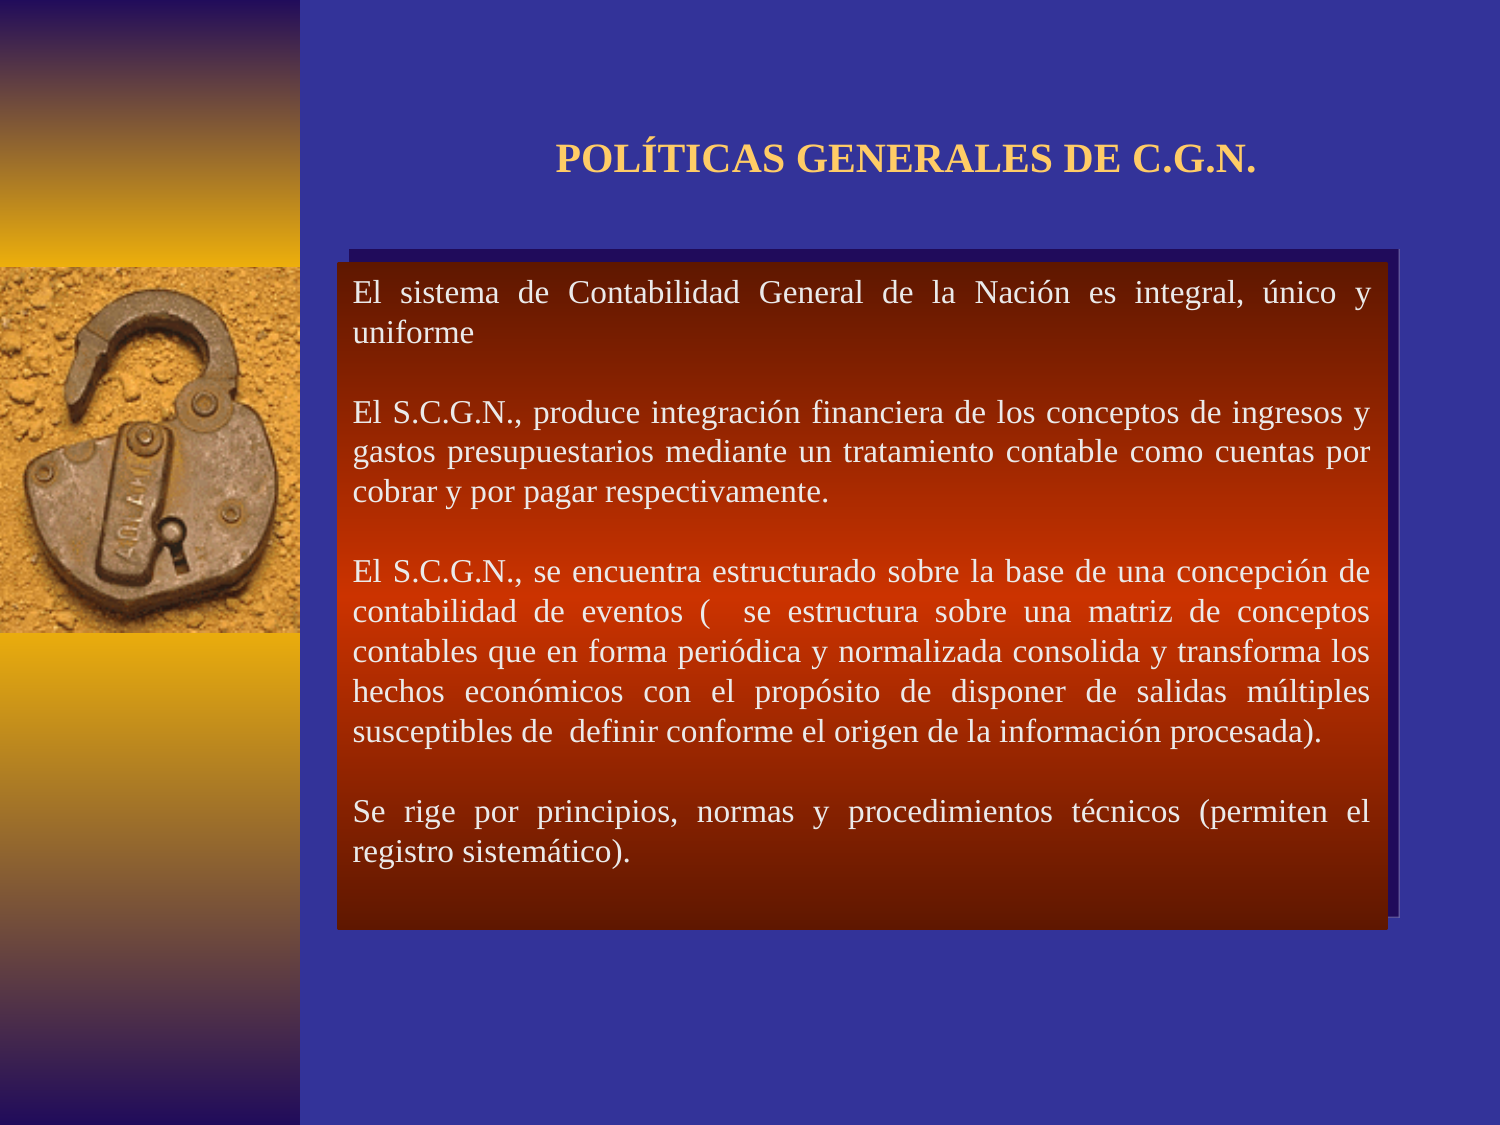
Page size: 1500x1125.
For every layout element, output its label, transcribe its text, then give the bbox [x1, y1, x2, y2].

subtitle El sistema de Contabilidad General de la Nación es integral, único y uniforme El S.C.G.N., produce integración financiera de los conceptos de ingresos y gastos presupuestarios mediante un tratamiento contable como cuentas por cobrar y por pagar respectivamente. El S.C.G.N., se encuentra estructurado sobre la base de una concepción de contabilidad de eventos ( se estructura sobre una matriz de conceptos contables que en forma periódica y normalizada consolida y transforma los hechos económicos con el propósito de disponer de salidas múltiples susceptibles de definir conforme el origen de la información procesada). Se rige por principios, normas y procedimientos técnicos (permiten el registro sistemático). [336, 261, 1388, 931]
picture [0, 267, 300, 633]
title POLÍTICAS GENERALES DE C.G.N. [424, 61, 1388, 248]
